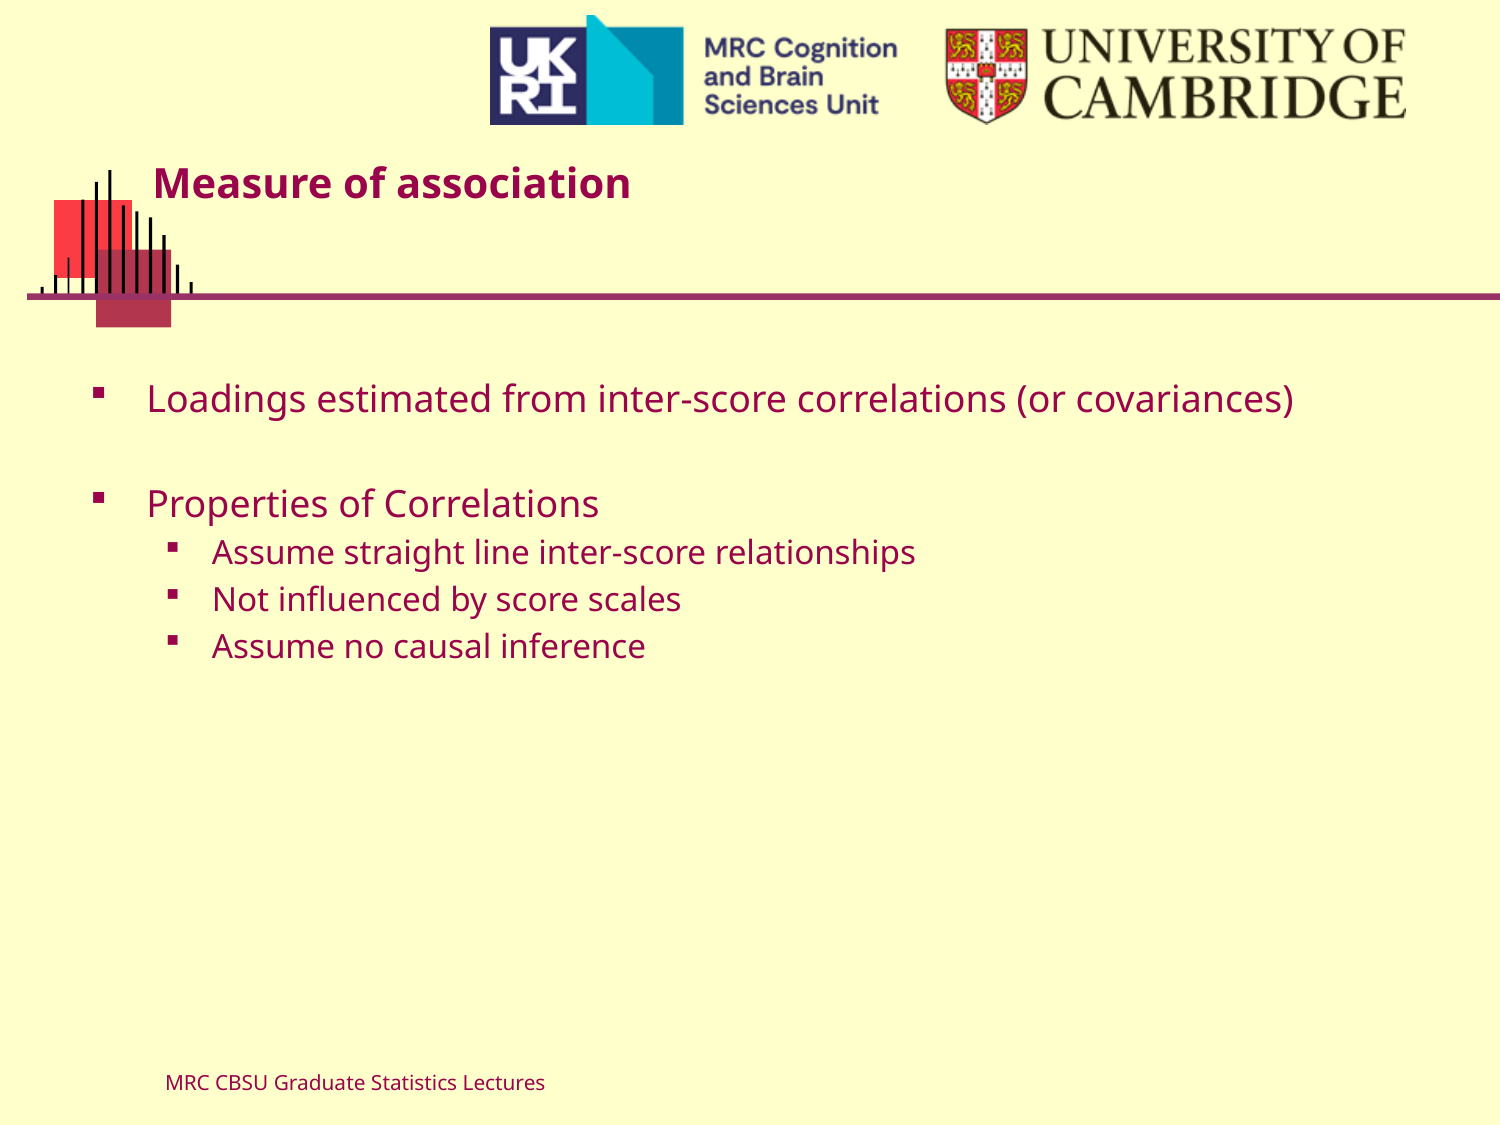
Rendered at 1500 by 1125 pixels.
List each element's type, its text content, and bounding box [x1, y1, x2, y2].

picture [490, 15, 1406, 125]
title Measure of association [137, 137, 988, 233]
footer MRC CBSU Graduate Statistics Lectures [149, 1062, 988, 1101]
list Loadings estimated from inter-score correlations (or covariances) Properties of Correlations Assume straight line inter-score relationships Not influenced by score scales Assume no causal inference [75, 262, 1425, 1038]
